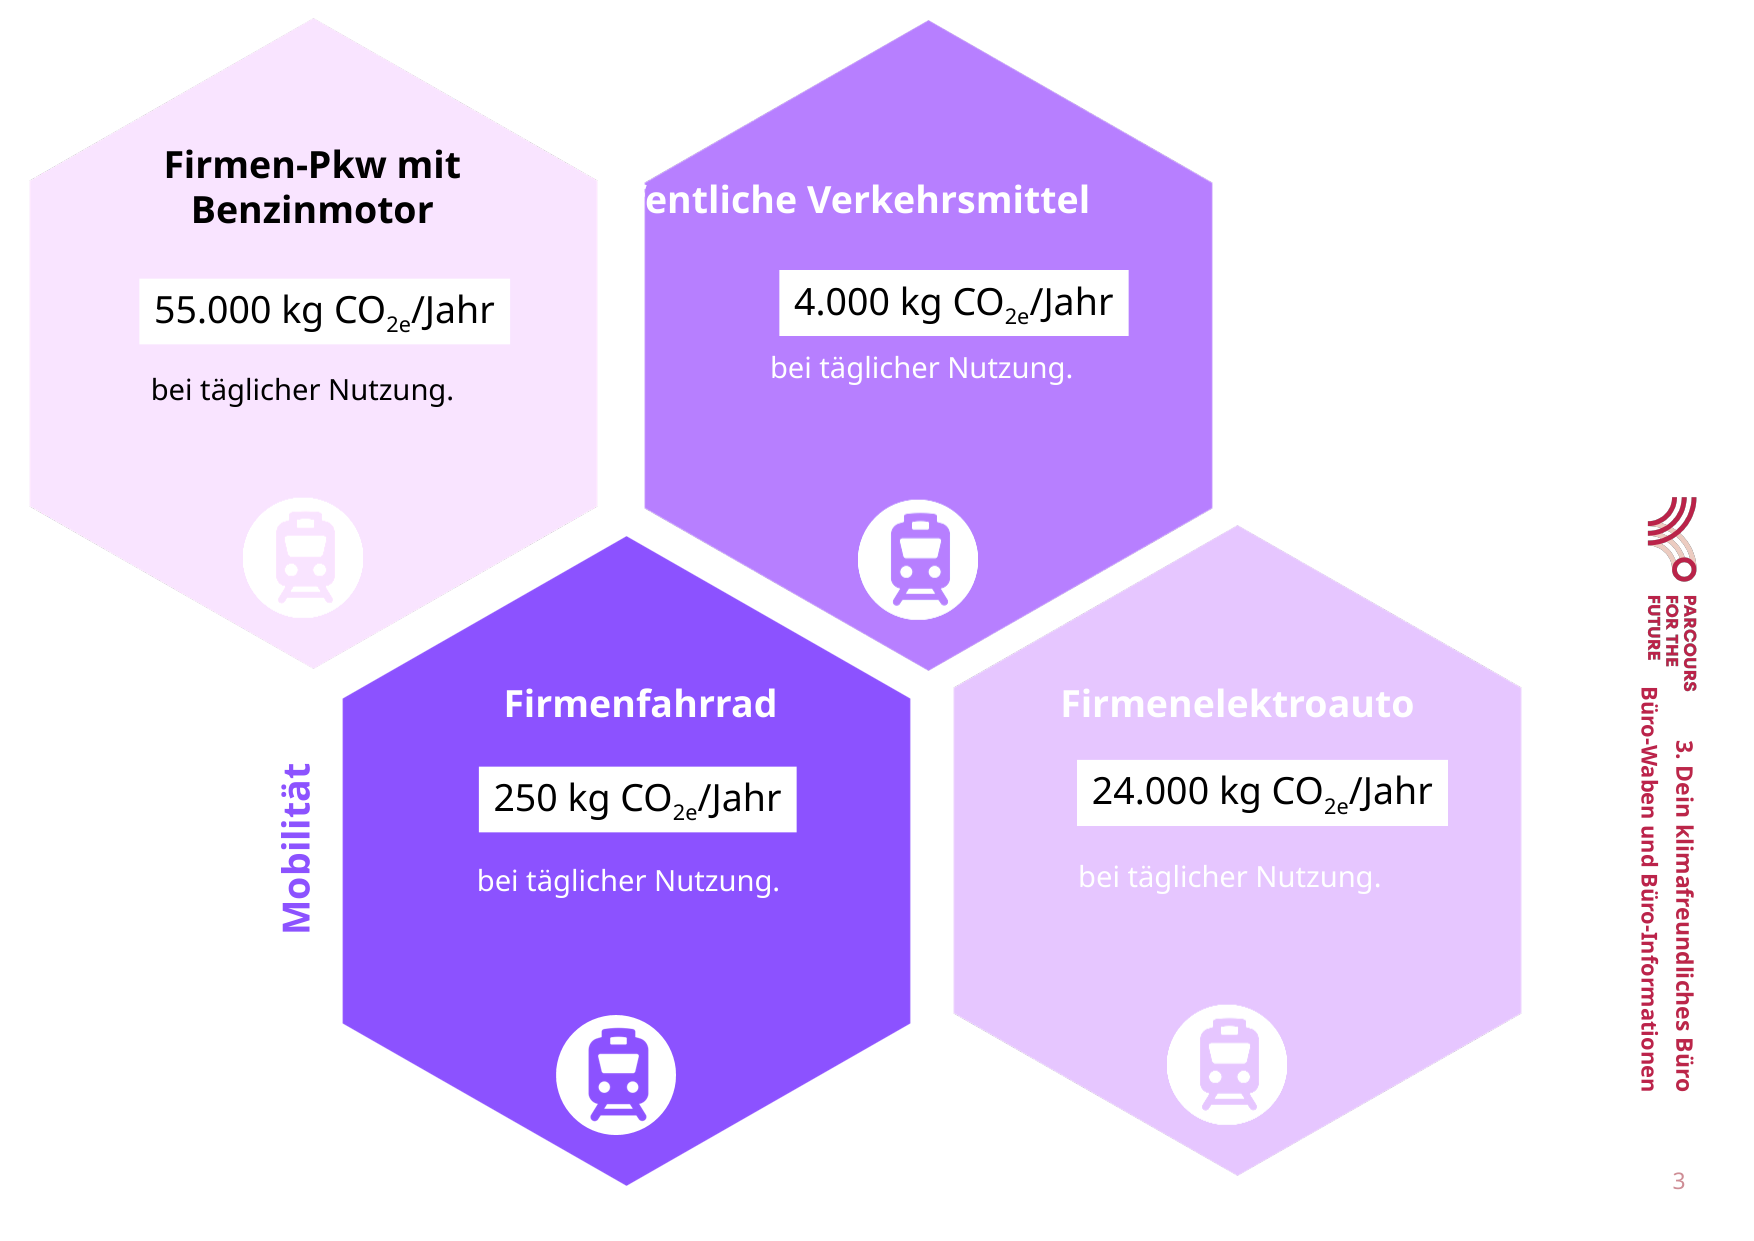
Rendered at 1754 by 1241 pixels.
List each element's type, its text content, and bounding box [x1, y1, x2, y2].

picture [0, 0, 1754, 1241]
slide_number 3 [1643, 1149, 1701, 1216]
text_box 3. Dein klimafreundliches Büro Büro-Waben und Büro-Informationen [1643, 645, 1711, 1108]
